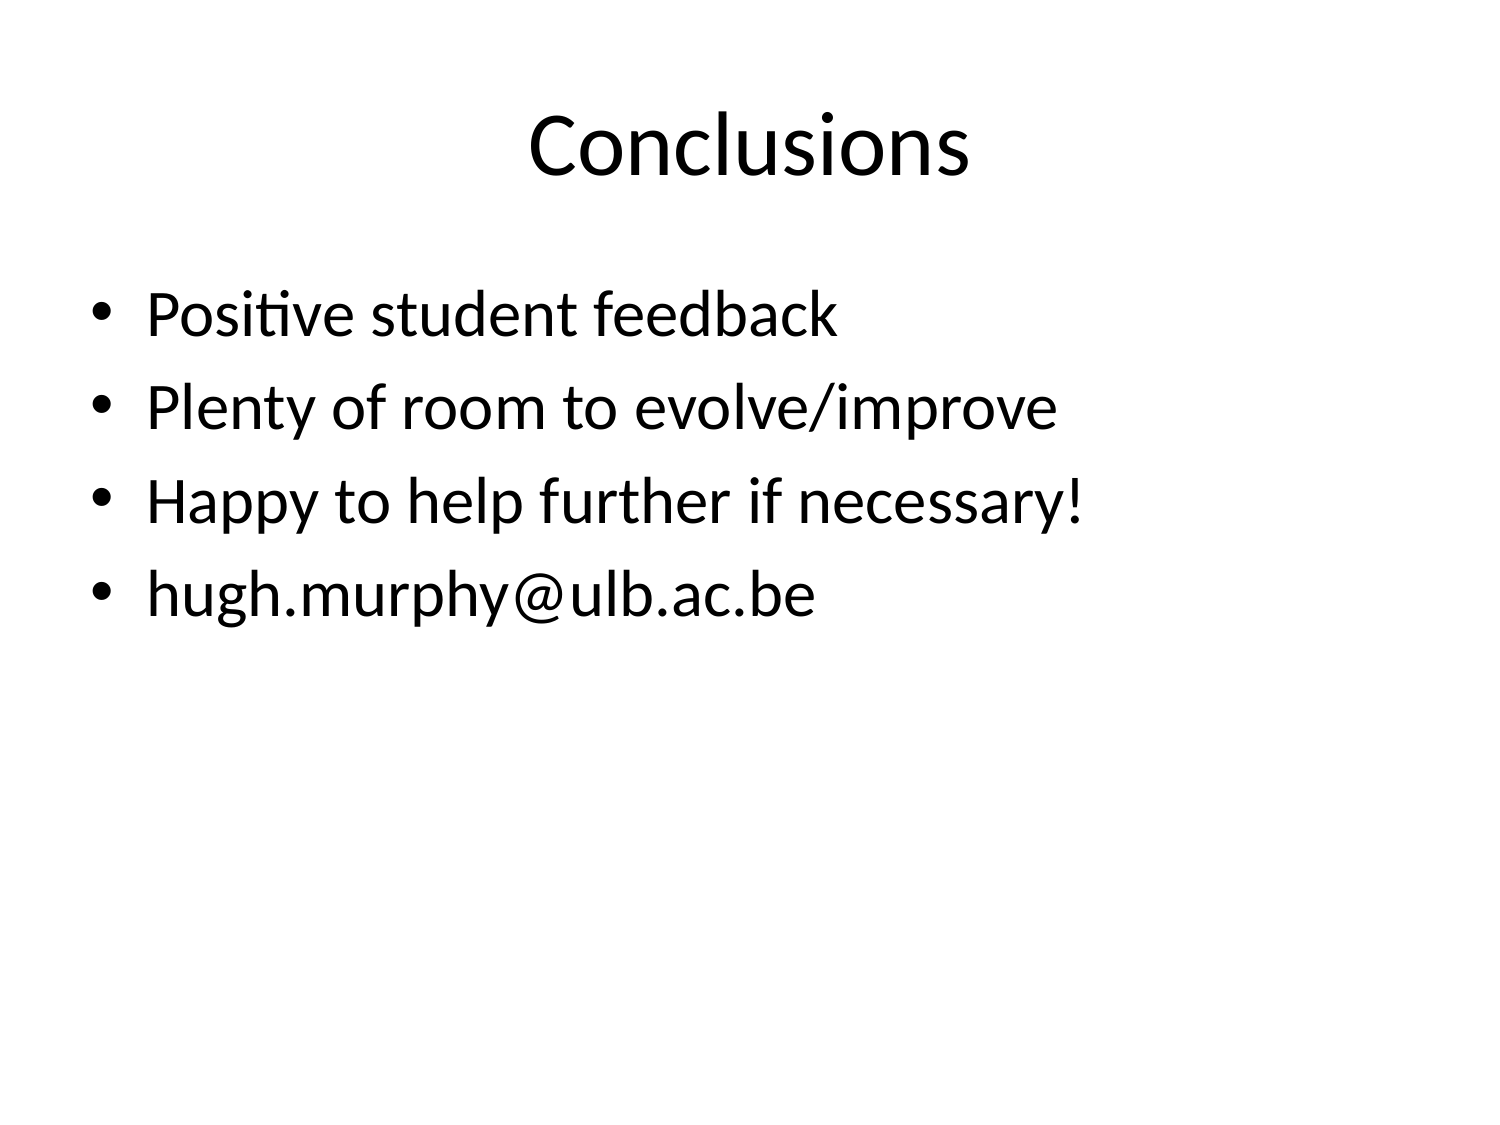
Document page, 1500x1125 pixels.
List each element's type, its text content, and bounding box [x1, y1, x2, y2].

title Conclusions [75, 45, 1425, 233]
list Positive student feedback Plenty of room to evolve/improve Happy to help further if necessary! hugh.murphy@ulb.ac.be [75, 262, 1425, 1005]
